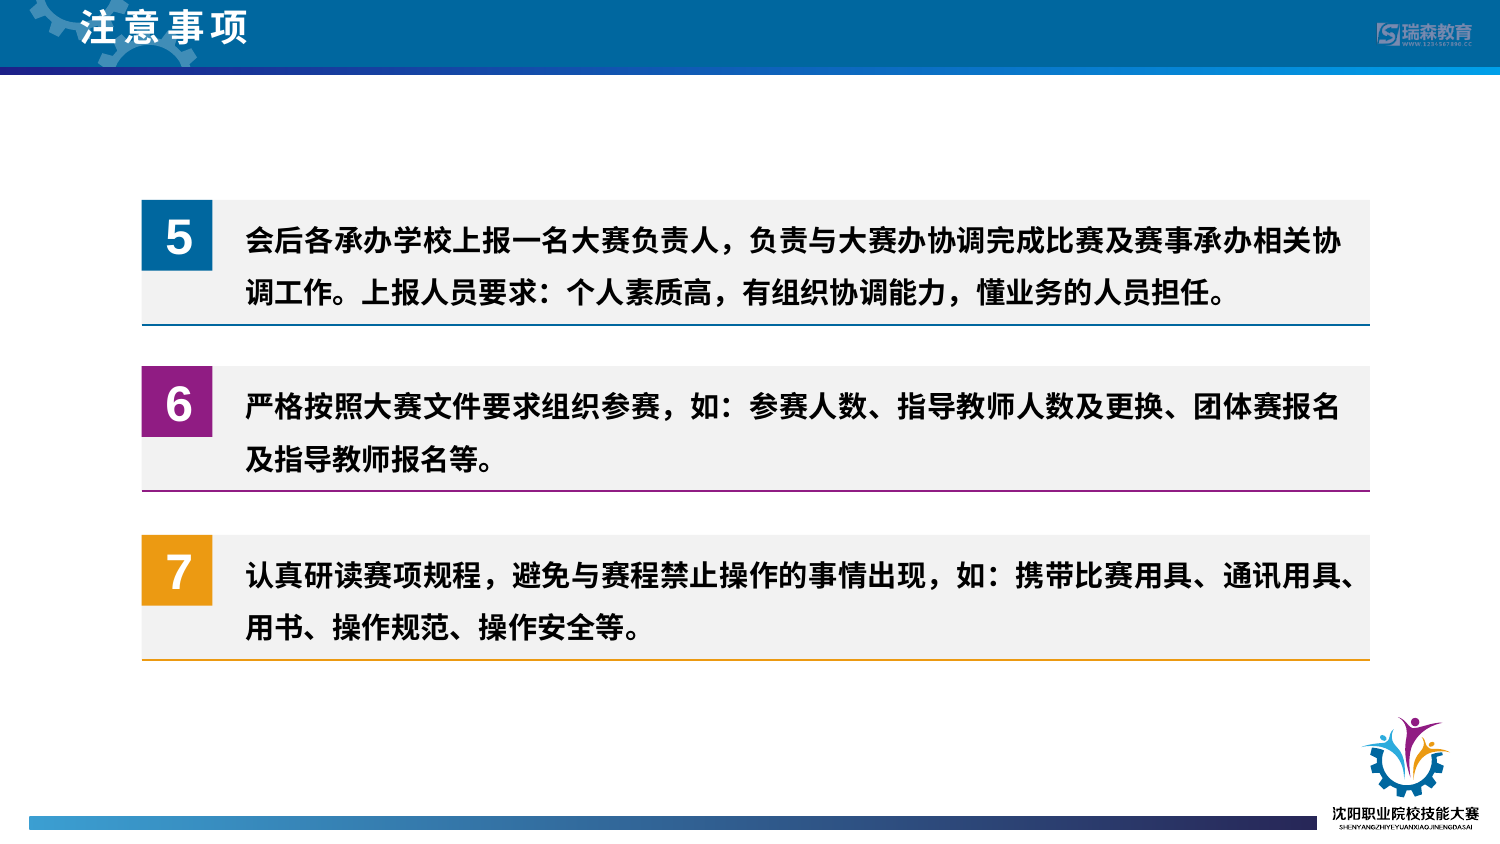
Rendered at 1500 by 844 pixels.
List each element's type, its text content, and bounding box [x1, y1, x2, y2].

text_box [139, 364, 1372, 493]
text_box [139, 533, 150, 608]
text_box [209, 533, 214, 608]
text_box 6 [150, 363, 209, 439]
text_box 会后各承办学校上报一名大赛负责人，负责与大赛办协调完成比赛及赛事承办相关协调工作。上报人员要求：个人素质高，有组织协调能力，懂业务的人员担任。 [230, 197, 1358, 317]
text_box [139, 198, 1372, 327]
text_box [139, 364, 150, 439]
text_box 认真研读赛项规程，避免与赛程禁止操作的事情出现，如：携带比赛用具、通讯用具、用书、操作规范、操作安全等。 [230, 532, 1358, 652]
text_box [209, 198, 214, 273]
text_box [139, 198, 150, 273]
text_box 严格按照大赛文件要求组织参赛，如：参赛人数、指导教师人数及更换、团体赛报名及指导教师报名等。 [230, 363, 1358, 484]
text_box 7 [150, 532, 209, 608]
text_box [209, 364, 214, 439]
text_box 5 [150, 197, 209, 273]
text_box [139, 533, 1372, 662]
text_box 注意事项 [64, 0, 729, 57]
